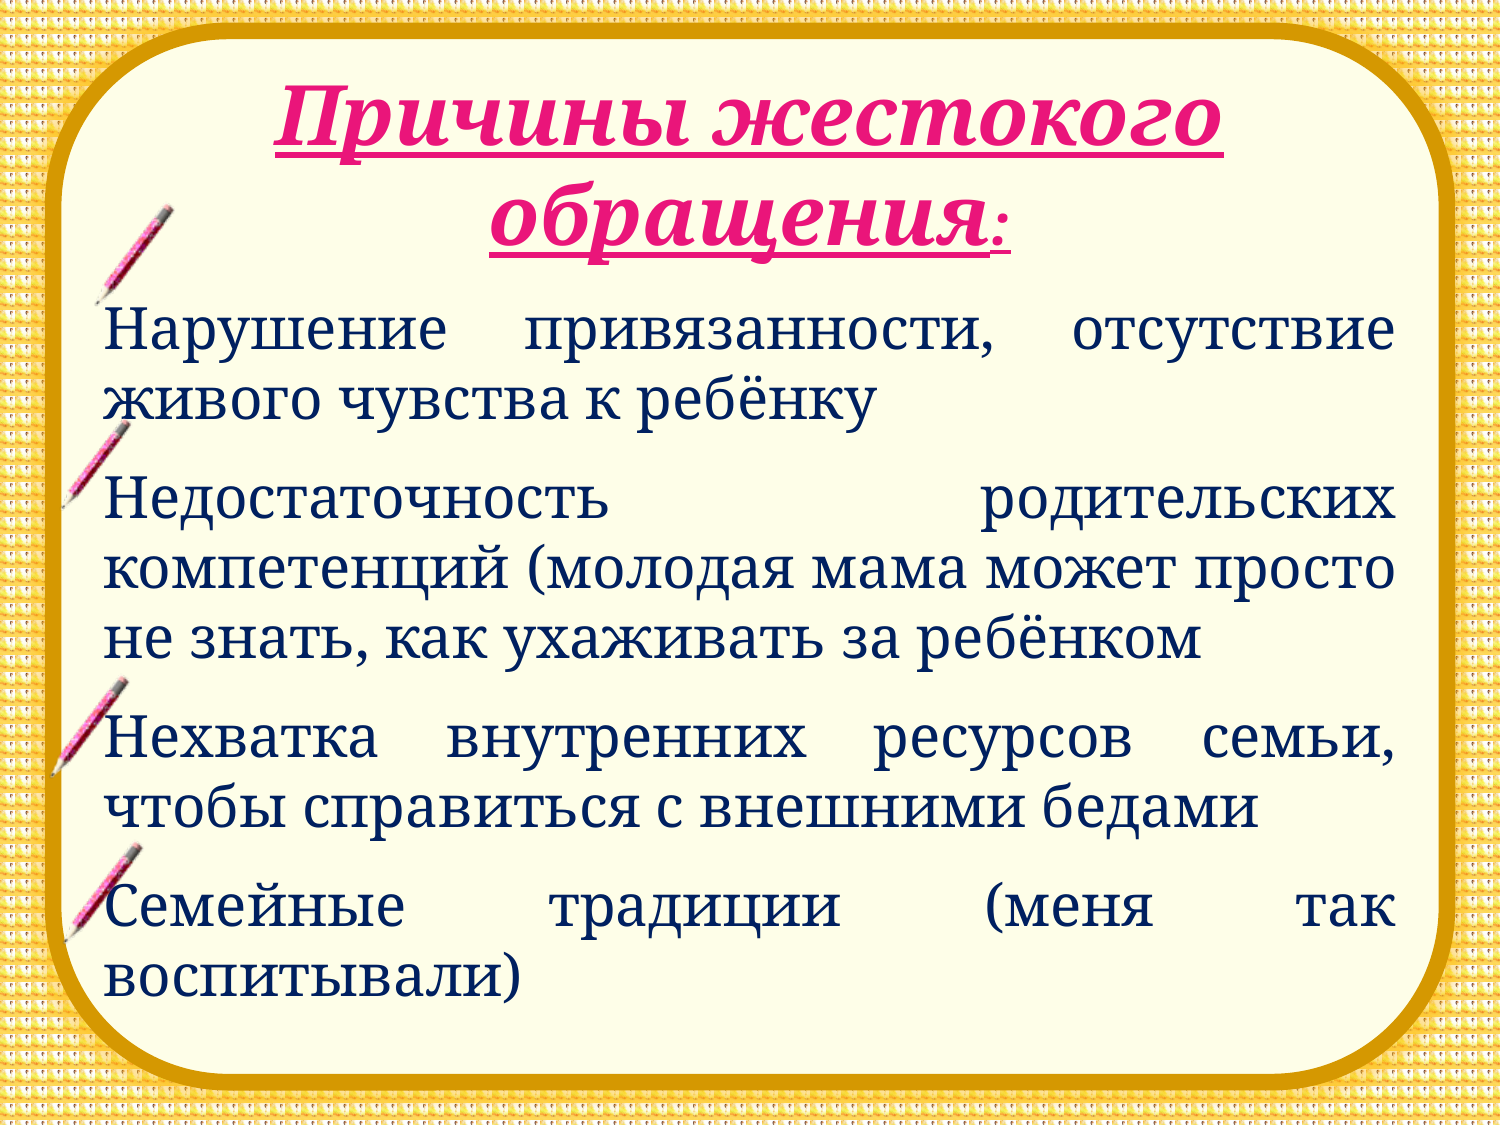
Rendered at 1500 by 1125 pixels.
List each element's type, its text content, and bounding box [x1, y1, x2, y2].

text_box Причины жестокого обращения: Нарушение привязанности, отсутствие живого чувства к ребёнку Недостаточность родительских компетенций (молодая мама может просто не знать, как ухаживать за ребёнком Нехватка внутренних ресурсов семьи, чтобы справиться с внешними бедами Семейные традиции (меня так воспитывали) [88, 54, 1412, 1016]
picture [0, 0, 1500, 1125]
